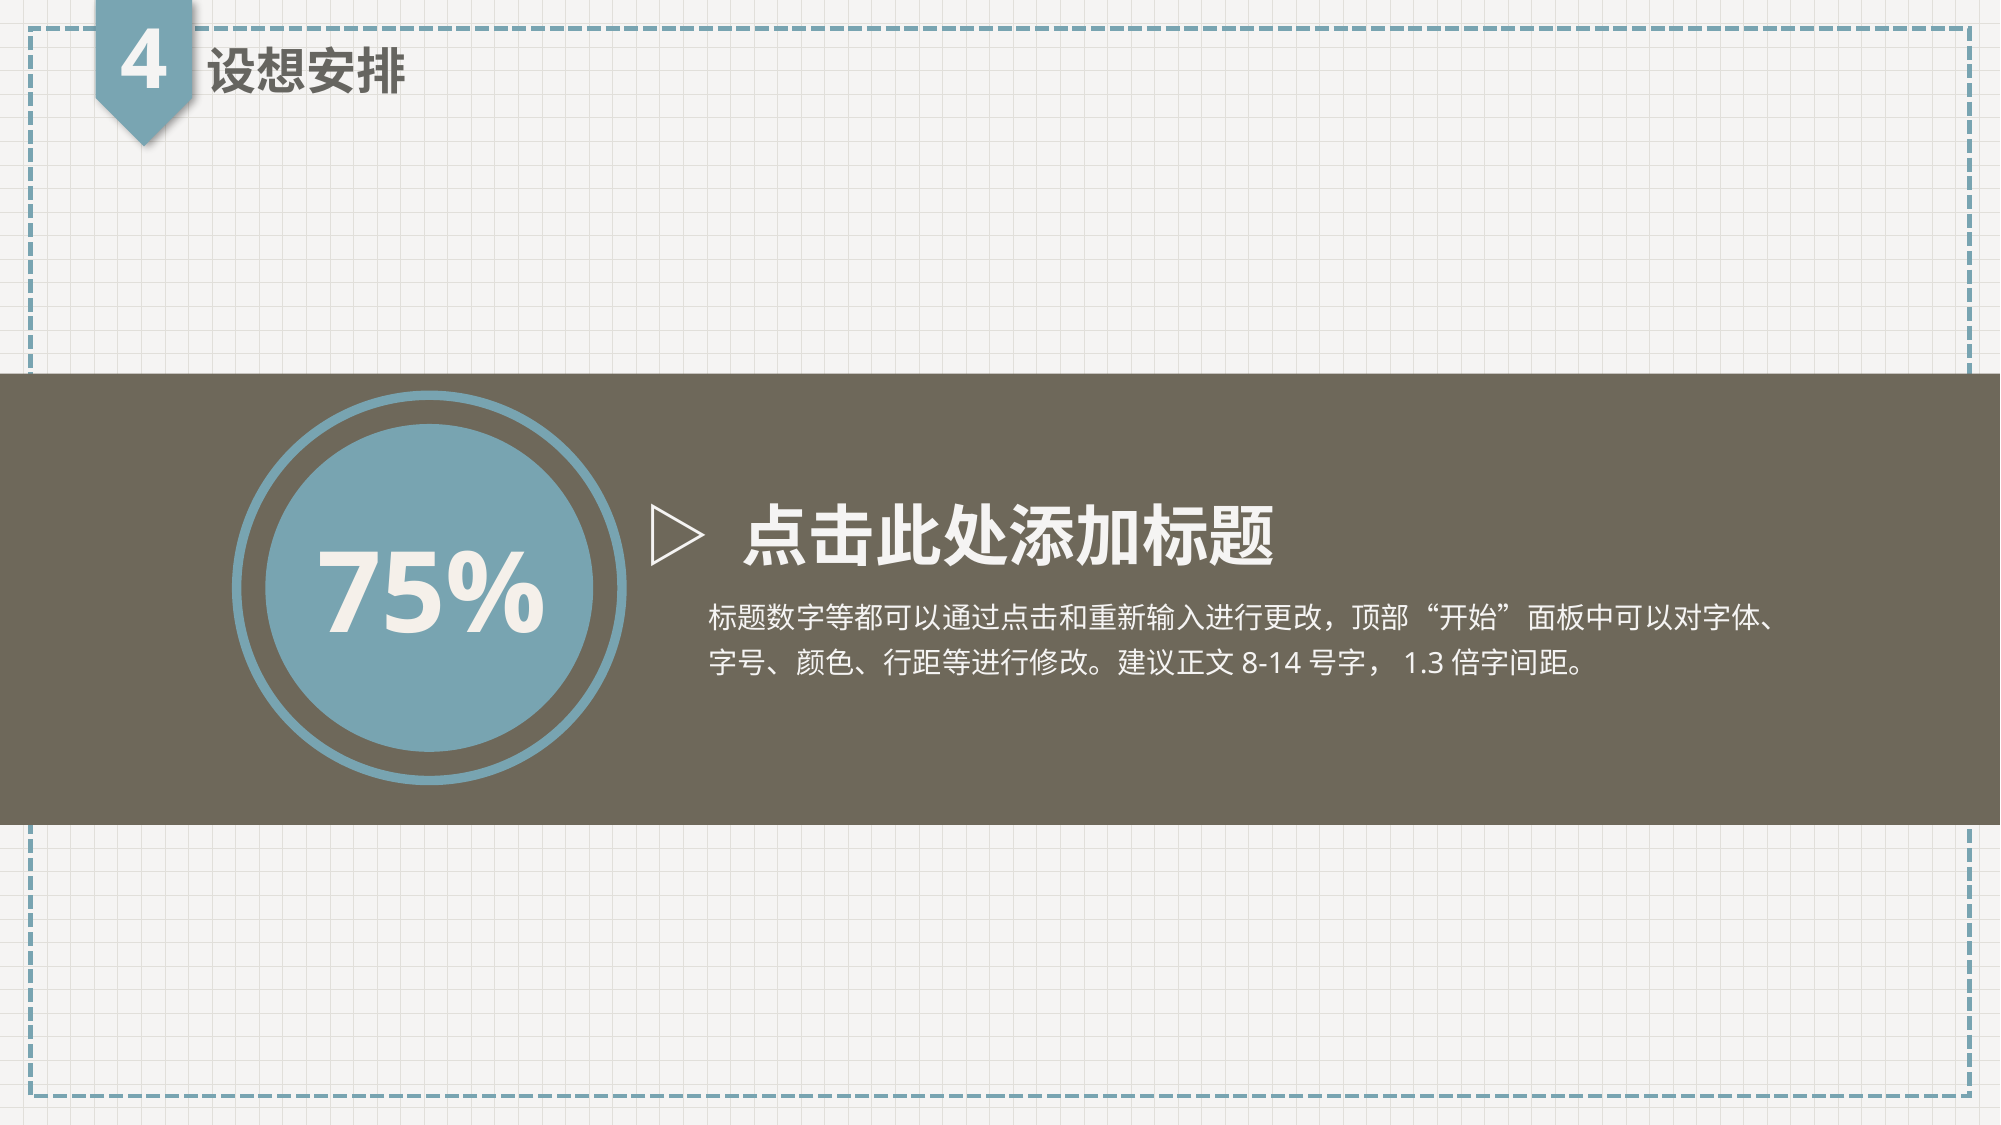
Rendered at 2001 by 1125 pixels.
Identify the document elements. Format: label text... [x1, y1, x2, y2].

text_box 75% [302, 512, 562, 662]
text_box ▷ 点击此处添加标题 [629, 485, 1291, 581]
list 设想安排 [192, 35, 883, 112]
text_box 标题数字等都可以通过点击和重新输入进行更改，顶部“开始”面板中可以对字体、字号、颜色、行距等进行修改。建议正文8-14号字，1.3倍字间距。 [693, 581, 1786, 687]
text_box [0, 372, 2000, 826]
text_box [235, 394, 624, 782]
list 4 [95, 0, 193, 123]
